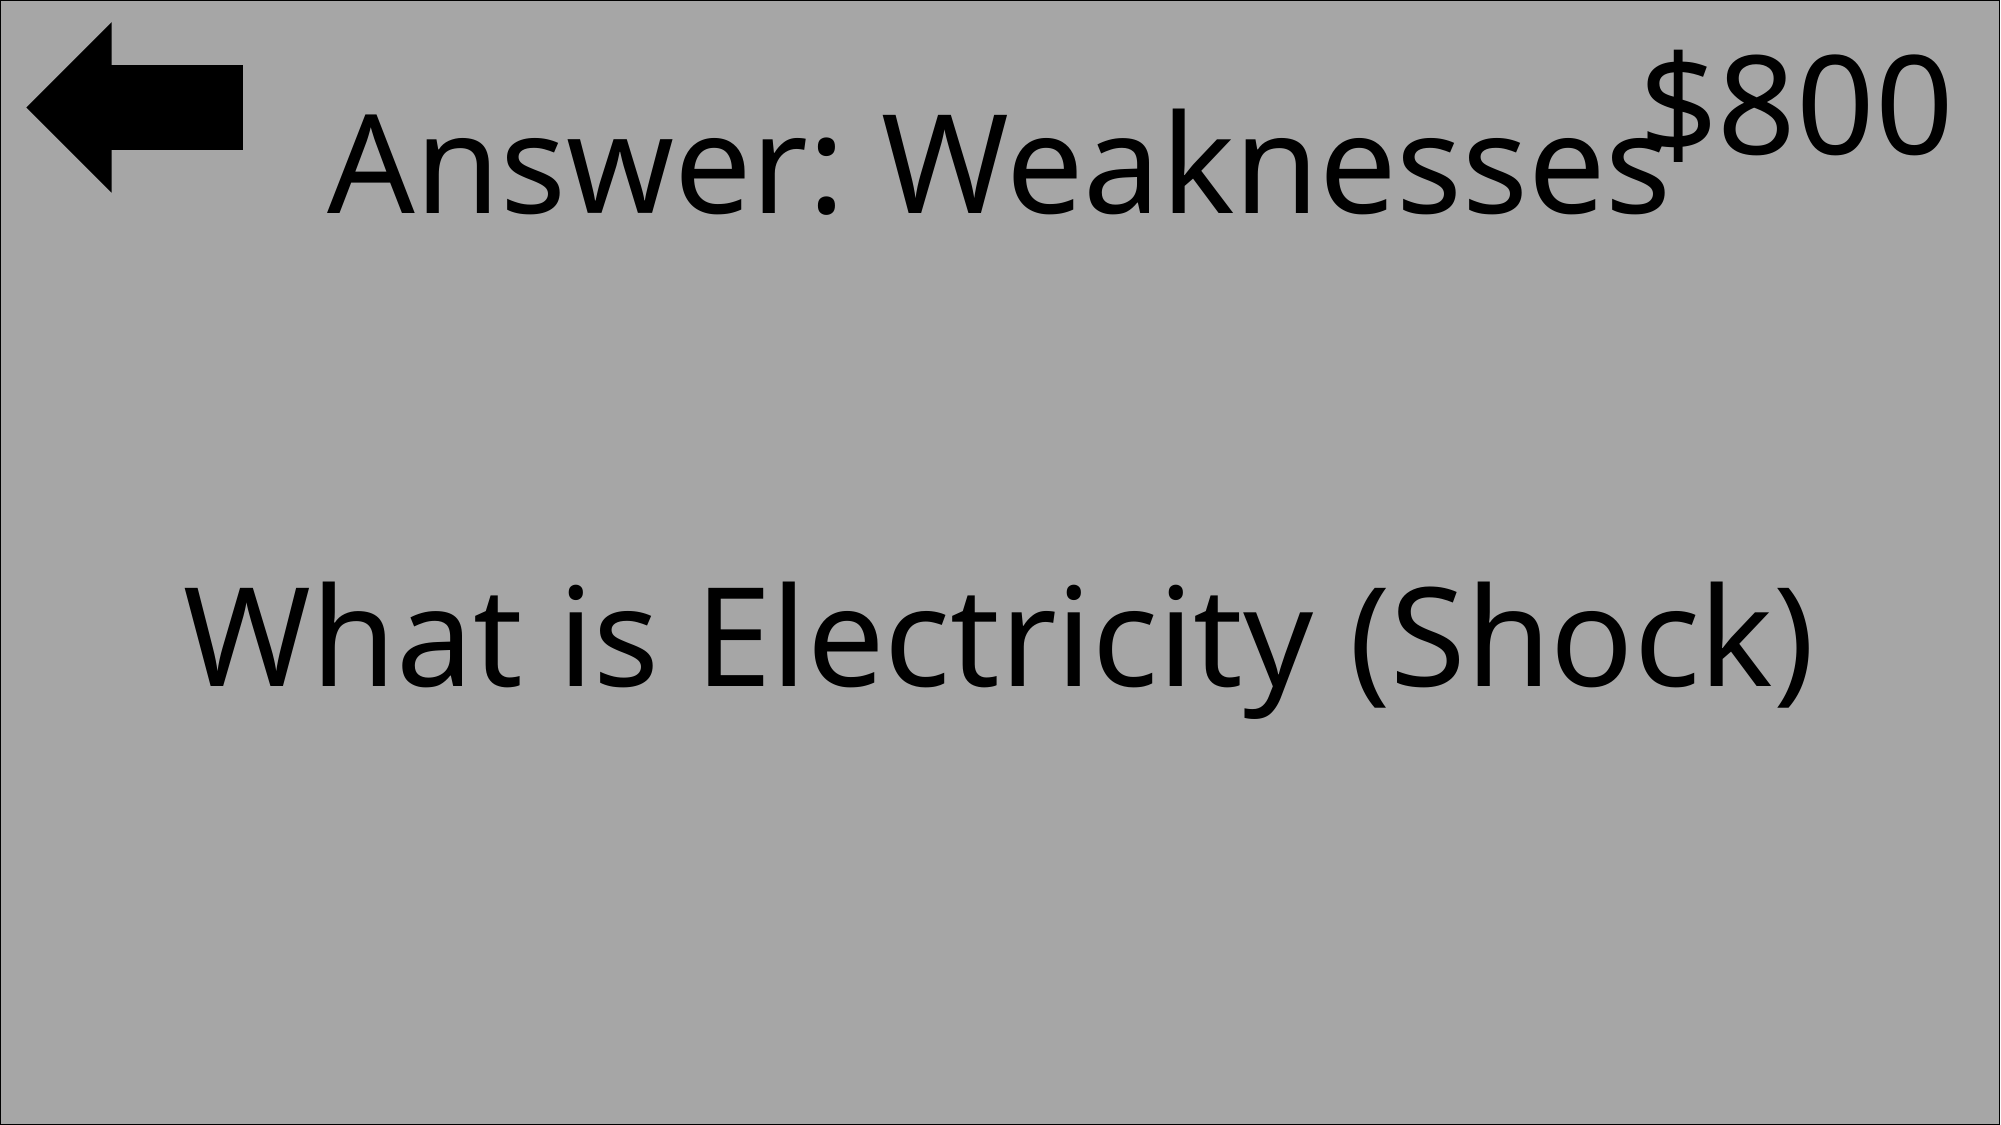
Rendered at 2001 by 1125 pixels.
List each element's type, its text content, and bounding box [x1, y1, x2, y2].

text_box $800 [1593, 1, 2000, 219]
text_box [0, 0, 2000, 1125]
text_box [26, 22, 243, 193]
text_box What is Electricity (Shock) [137, 559, 1863, 753]
text_box Answer: Weaknesses [137, 59, 1863, 278]
